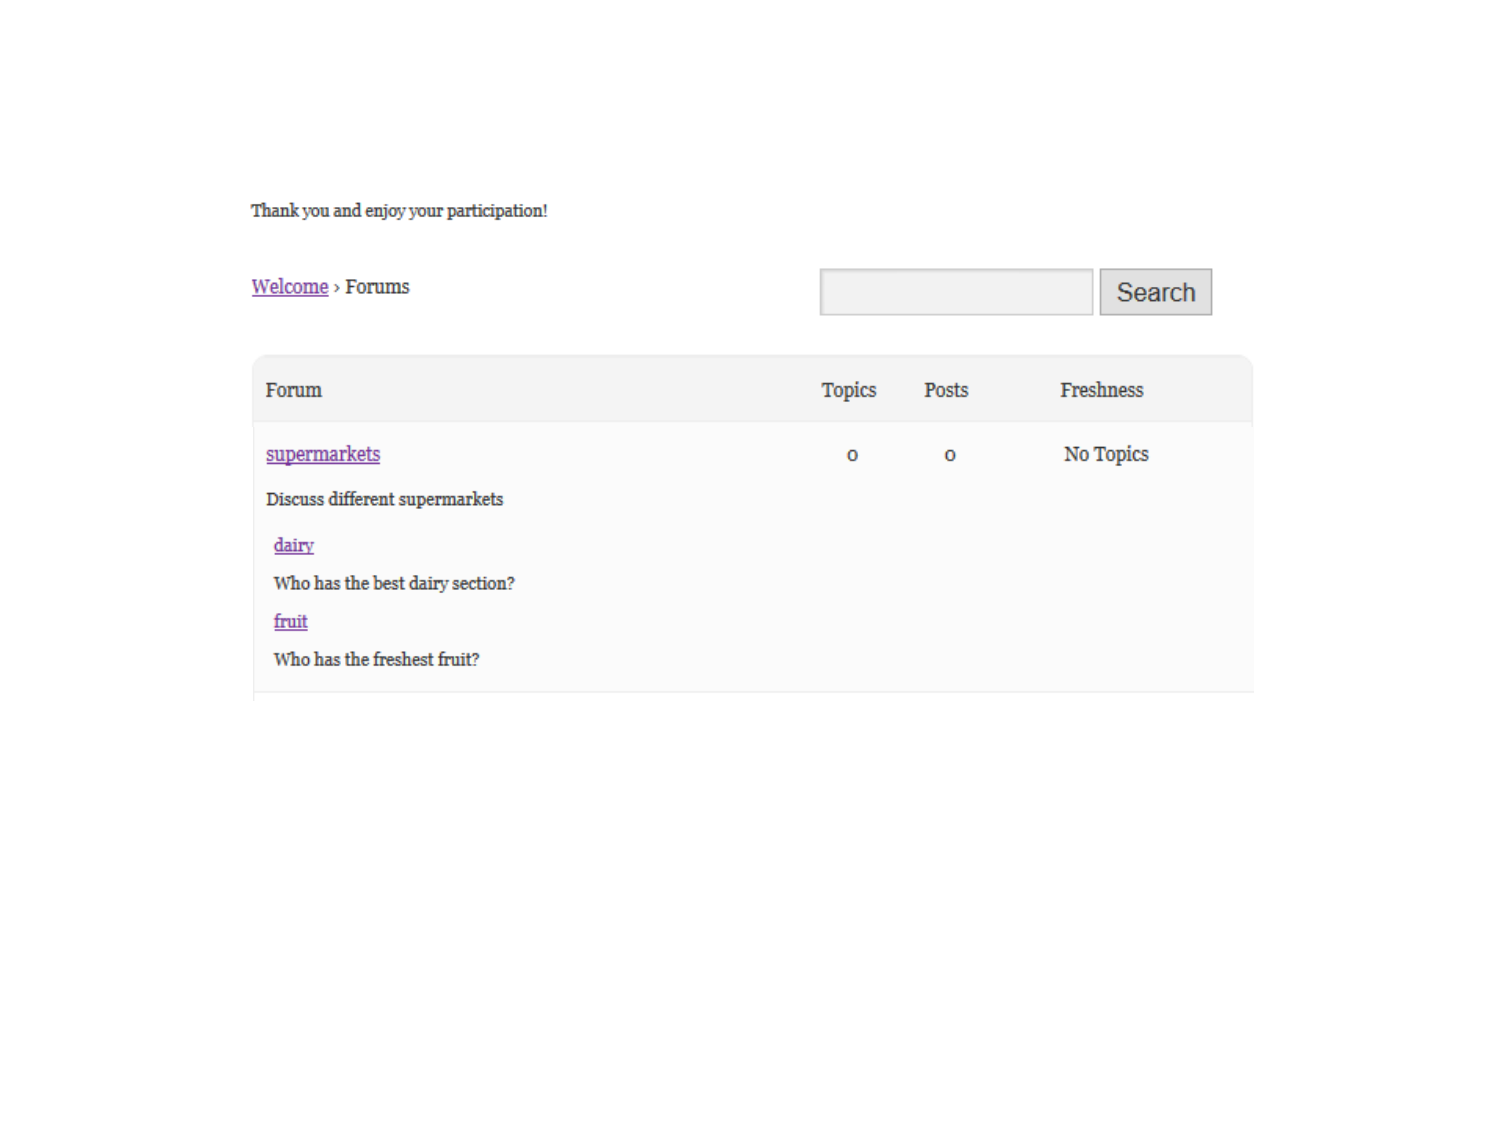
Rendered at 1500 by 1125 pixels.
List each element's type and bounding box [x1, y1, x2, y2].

picture [243, 180, 1258, 702]
